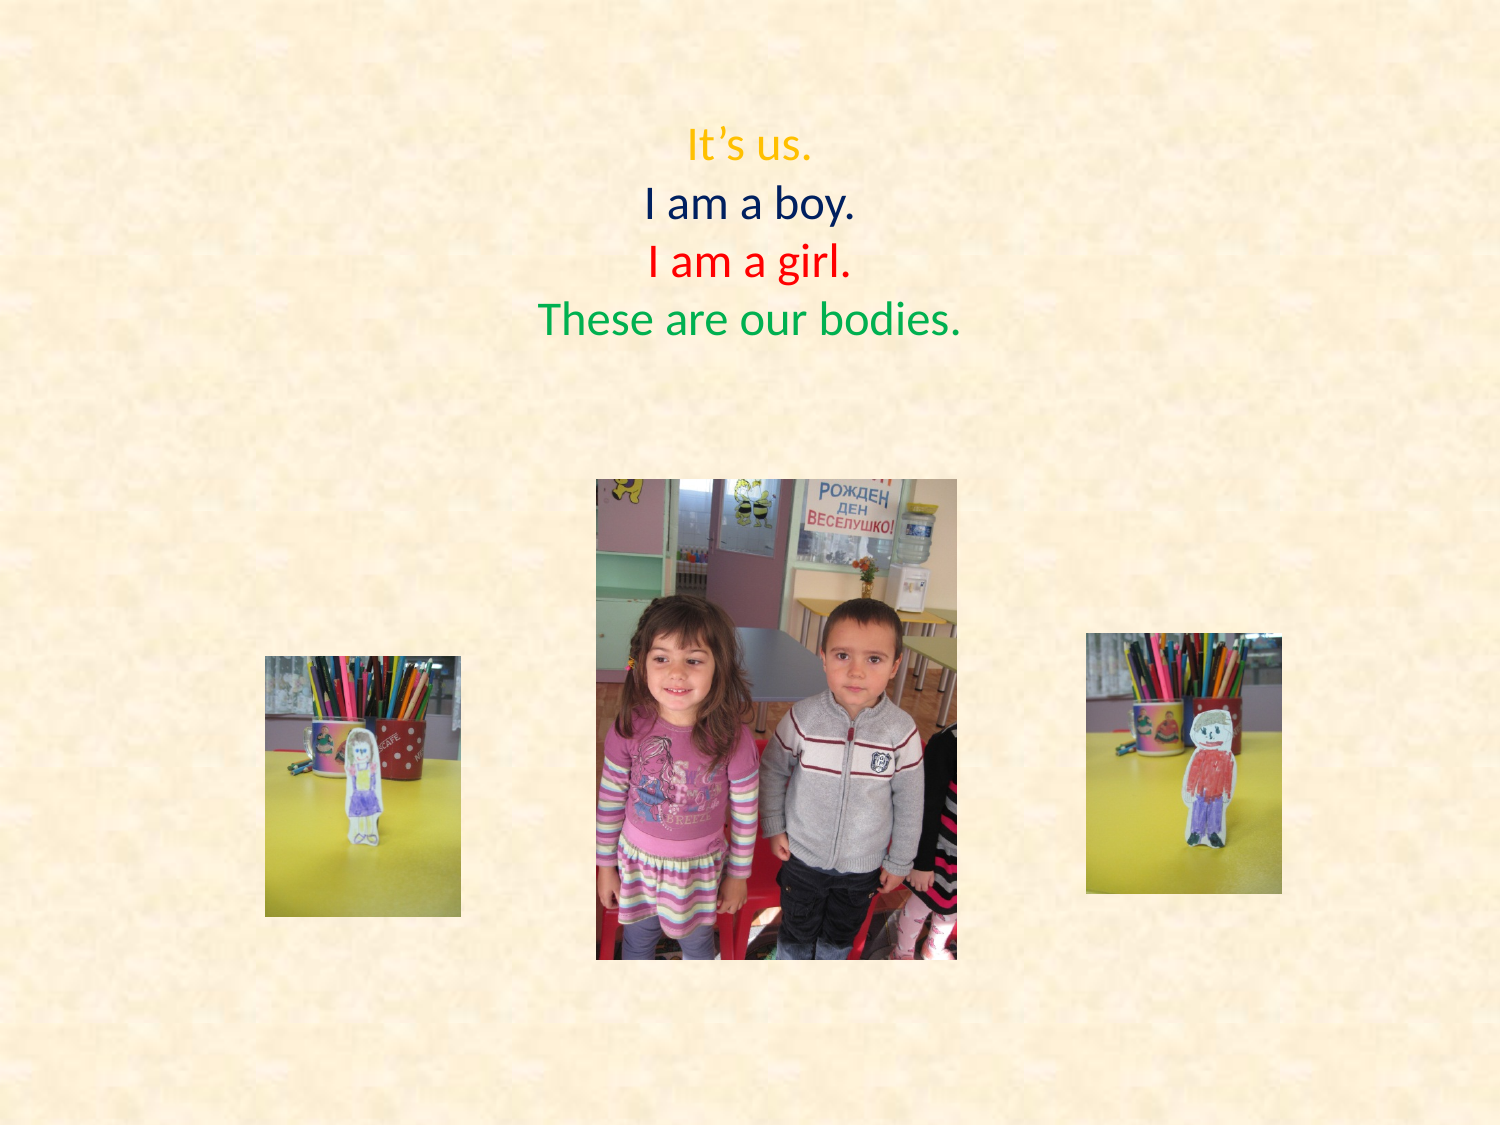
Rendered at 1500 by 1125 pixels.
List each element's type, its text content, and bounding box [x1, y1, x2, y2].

title It’s us. I am a boy. I am a girl. These are our bodies. [88, 101, 1412, 473]
subtitle [961, 637, 1275, 925]
subtitle [225, 637, 591, 925]
picture [0, 0, 1500, 1125]
